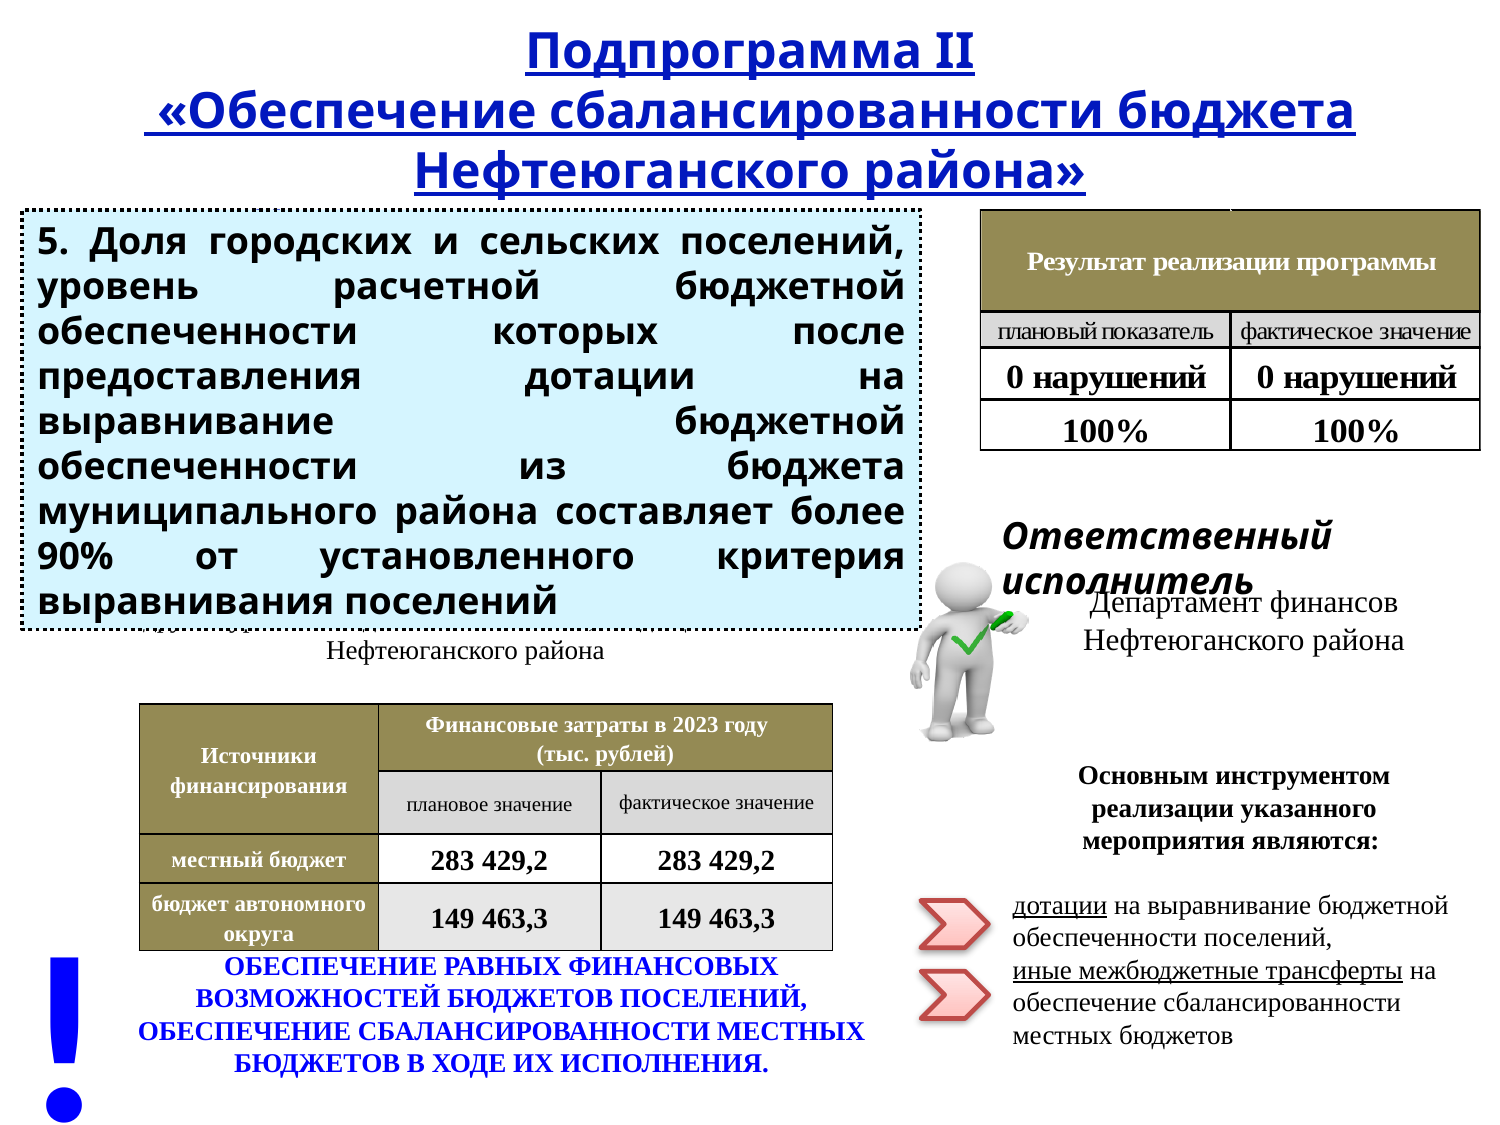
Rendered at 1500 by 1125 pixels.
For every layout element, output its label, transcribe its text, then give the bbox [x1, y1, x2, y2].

text_box [920, 899, 990, 949]
text_box [920, 970, 990, 1020]
table_cell 149 463,3 [602, 884, 832, 950]
picture [910, 562, 1029, 742]
table_cell фактическое значение [602, 772, 832, 833]
text_box Ответственный исполнитель [986, 504, 1489, 610]
table_header Источники финансирования [140, 705, 378, 833]
text_box ! [0, 873, 140, 1125]
table_header Финансовые затраты в 2023 году (тыс. рублей) [379, 705, 832, 770]
table_cell 149 463,3 [379, 884, 600, 950]
text_box Подпрограмма II «Обеспечение сбалансированности бюджета Нефтеюганского района» Целевой показатель : [17, 10, 1483, 386]
table_cell 283 429,2 [379, 835, 600, 882]
picture [979, 209, 1483, 453]
table_cell 283 429,2 [602, 835, 832, 882]
table_cell местный бюджет [140, 835, 378, 882]
text_box Обеспечение равных финансовых возможностей бюджетов поселений, обеспечение сбалансированности местных бюджетов в ходе их исполнения. [140, 940, 891, 1086]
table_cell плановое значение [379, 772, 600, 833]
table_cell бюджет автономного округа [140, 884, 378, 950]
text_box 5. Доля городских и сельских поселений, уровень расчетной бюджетной обеспеченности которых после предоставления дотации на выравнивание бюджетной обеспеченности из бюджета муниципального района составляет более 90% от установленного критерия выравнивания поселений [22, 209, 921, 630]
text_box Департамент финансов Нефтеюганского района [1034, 574, 1460, 664]
text_box Выравнивание бюджетной обеспеченности, обеспечение сбалансированности, направление финансовых средств, выделенных из других уровней бюджетов поселениям, входящим в состав Нефтеюганского района [40, 630, 891, 673]
text_box Основным инструментом реализации указанного мероприятия являются: дотации на выравнивание бюджетной обеспеченности поселений, иные межбюджетные трансферты на обеспечение сбалансированности местных бюджетов [998, 750, 1471, 1058]
